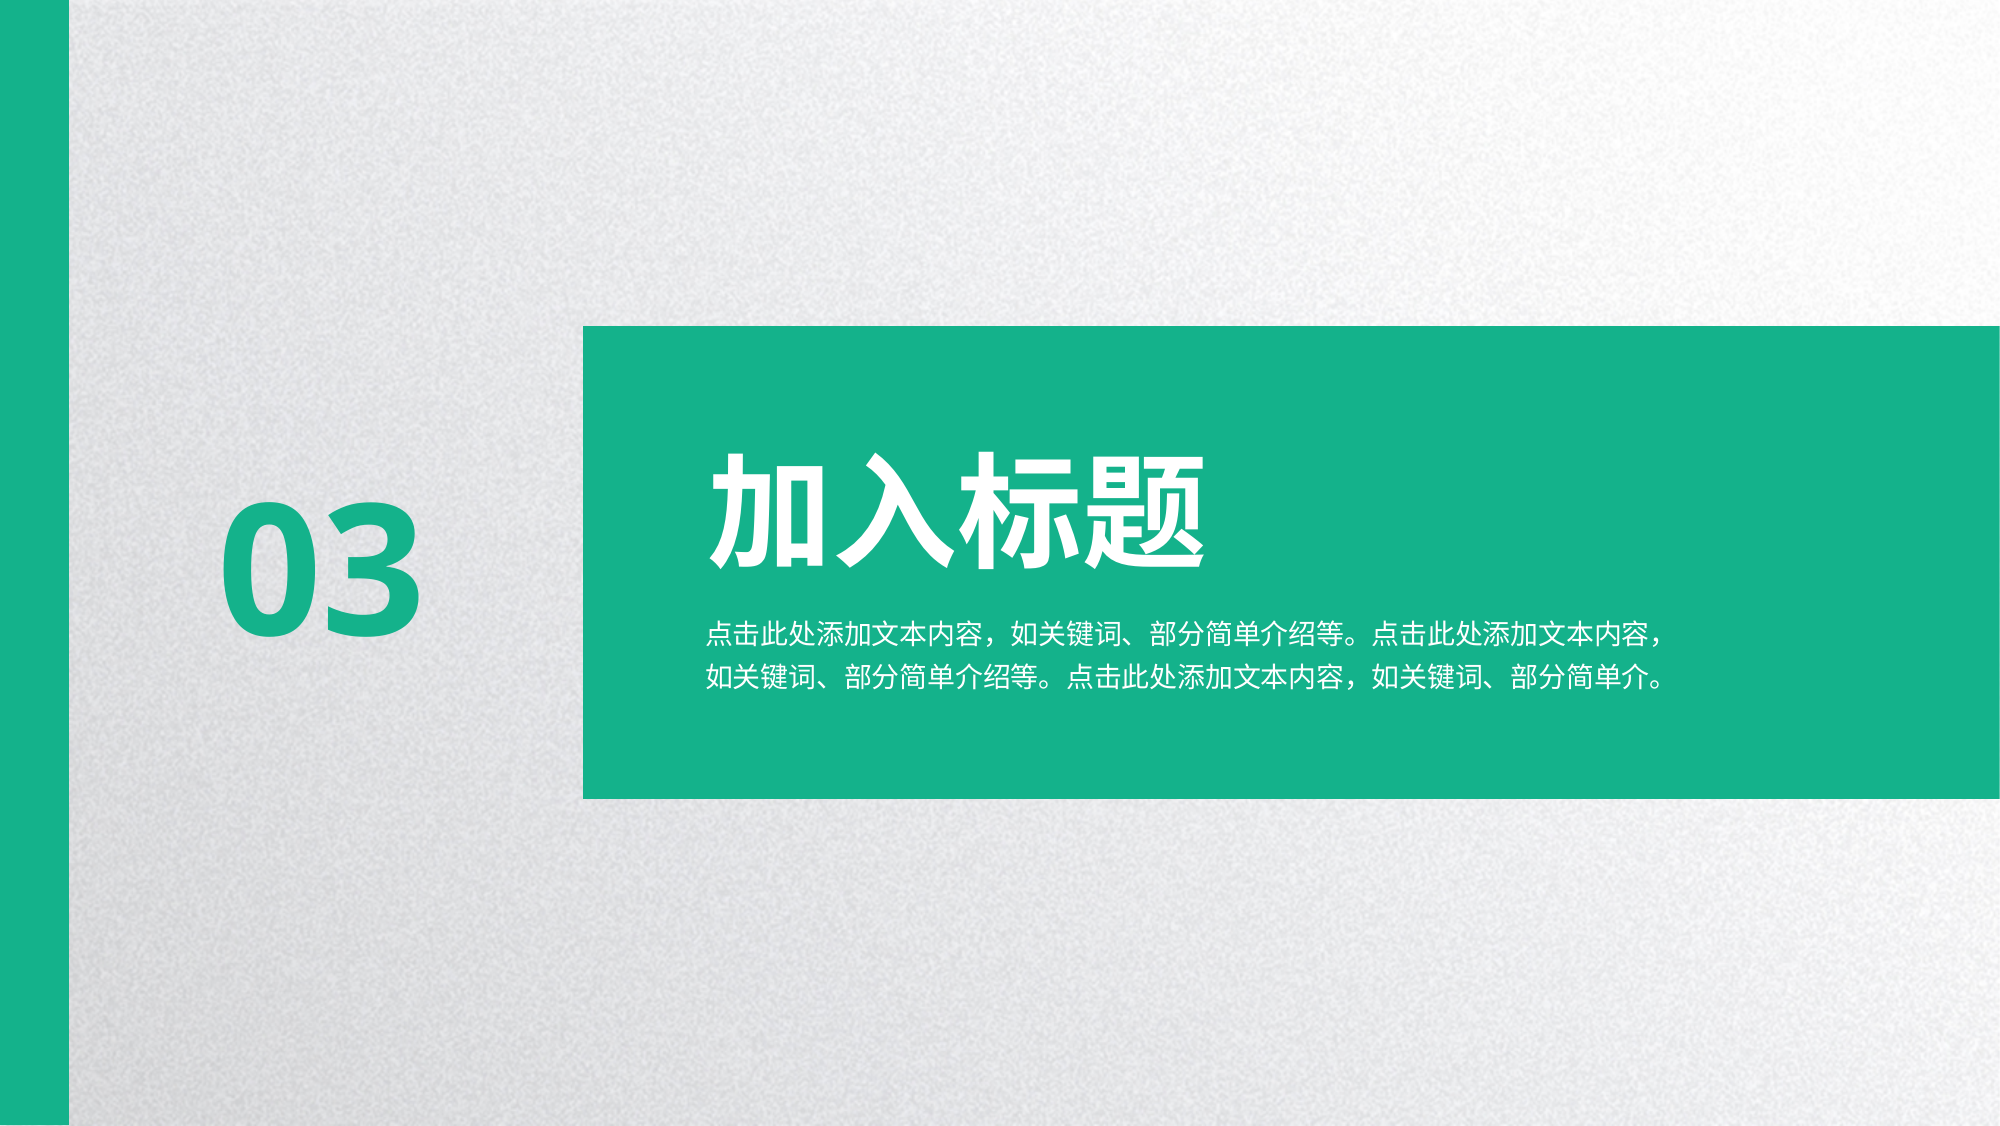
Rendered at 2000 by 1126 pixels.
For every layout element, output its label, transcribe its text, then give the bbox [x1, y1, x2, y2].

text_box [690, 425, 1680, 698]
text_box 03 [127, 367, 517, 757]
text_box [582, 325, 2000, 800]
picture [70, 0, 2000, 1126]
text_box [0, 0, 70, 1126]
